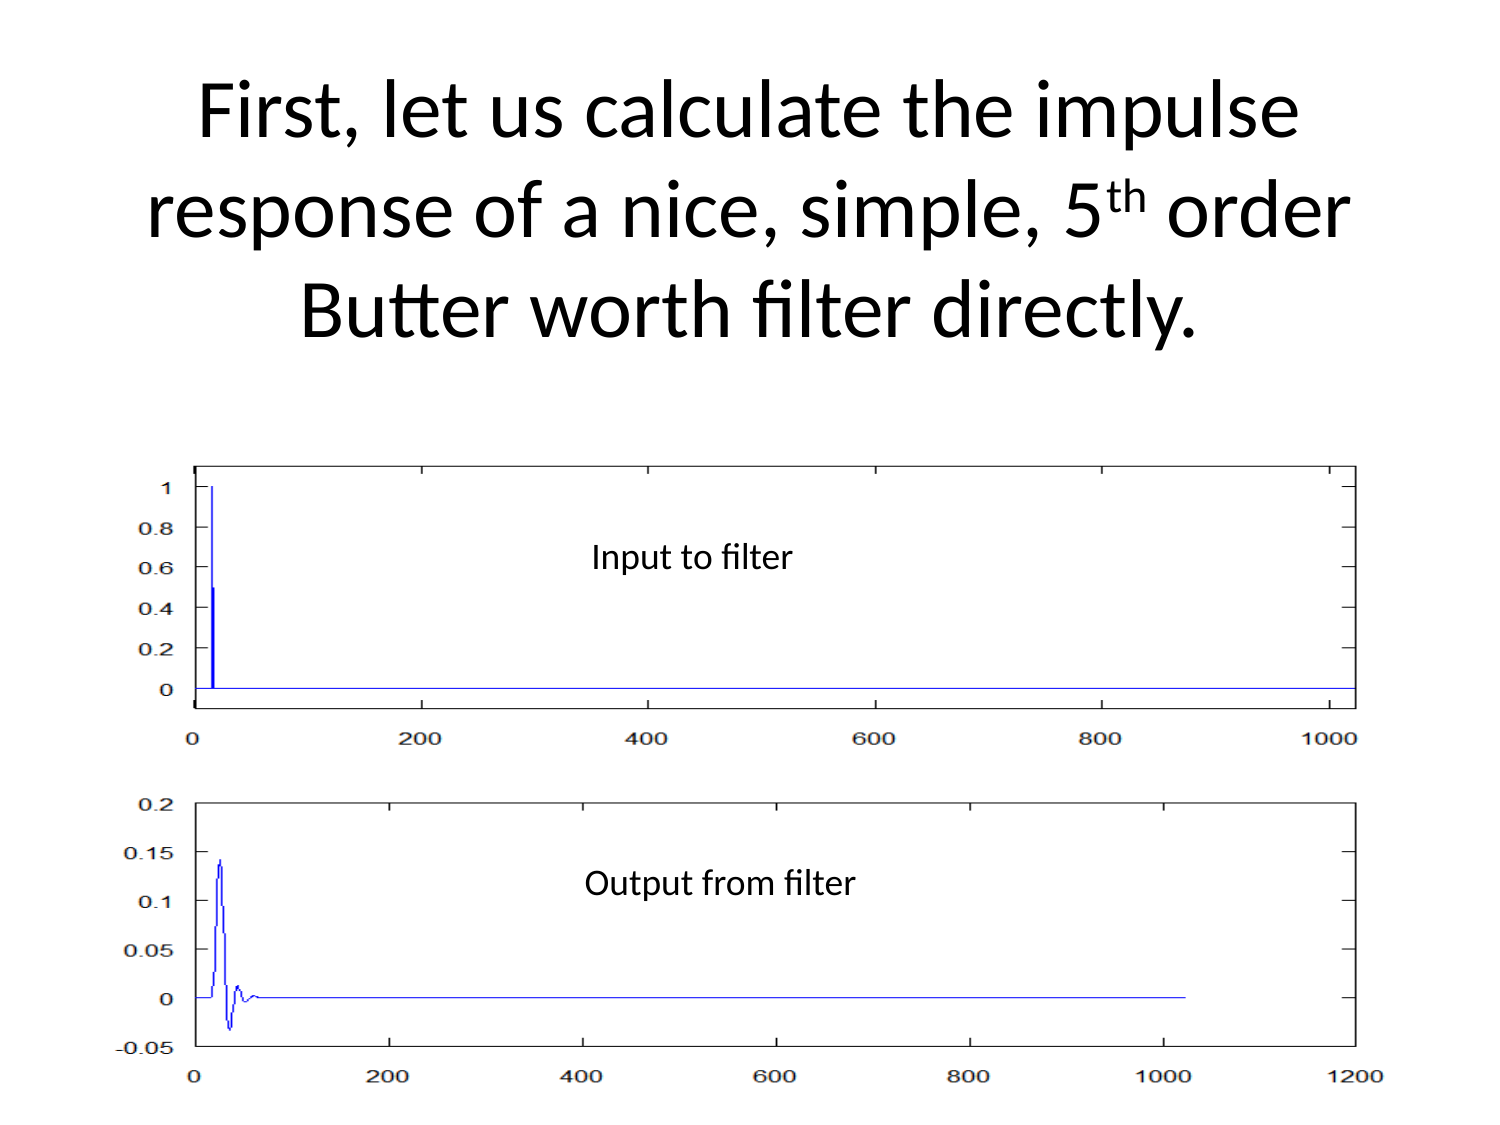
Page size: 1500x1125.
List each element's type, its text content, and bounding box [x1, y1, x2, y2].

title First, let us calculate the impulse response of a nice, simple, 5th order Butter worth filter directly. [75, 45, 1425, 363]
picture [0, 412, 1500, 1125]
